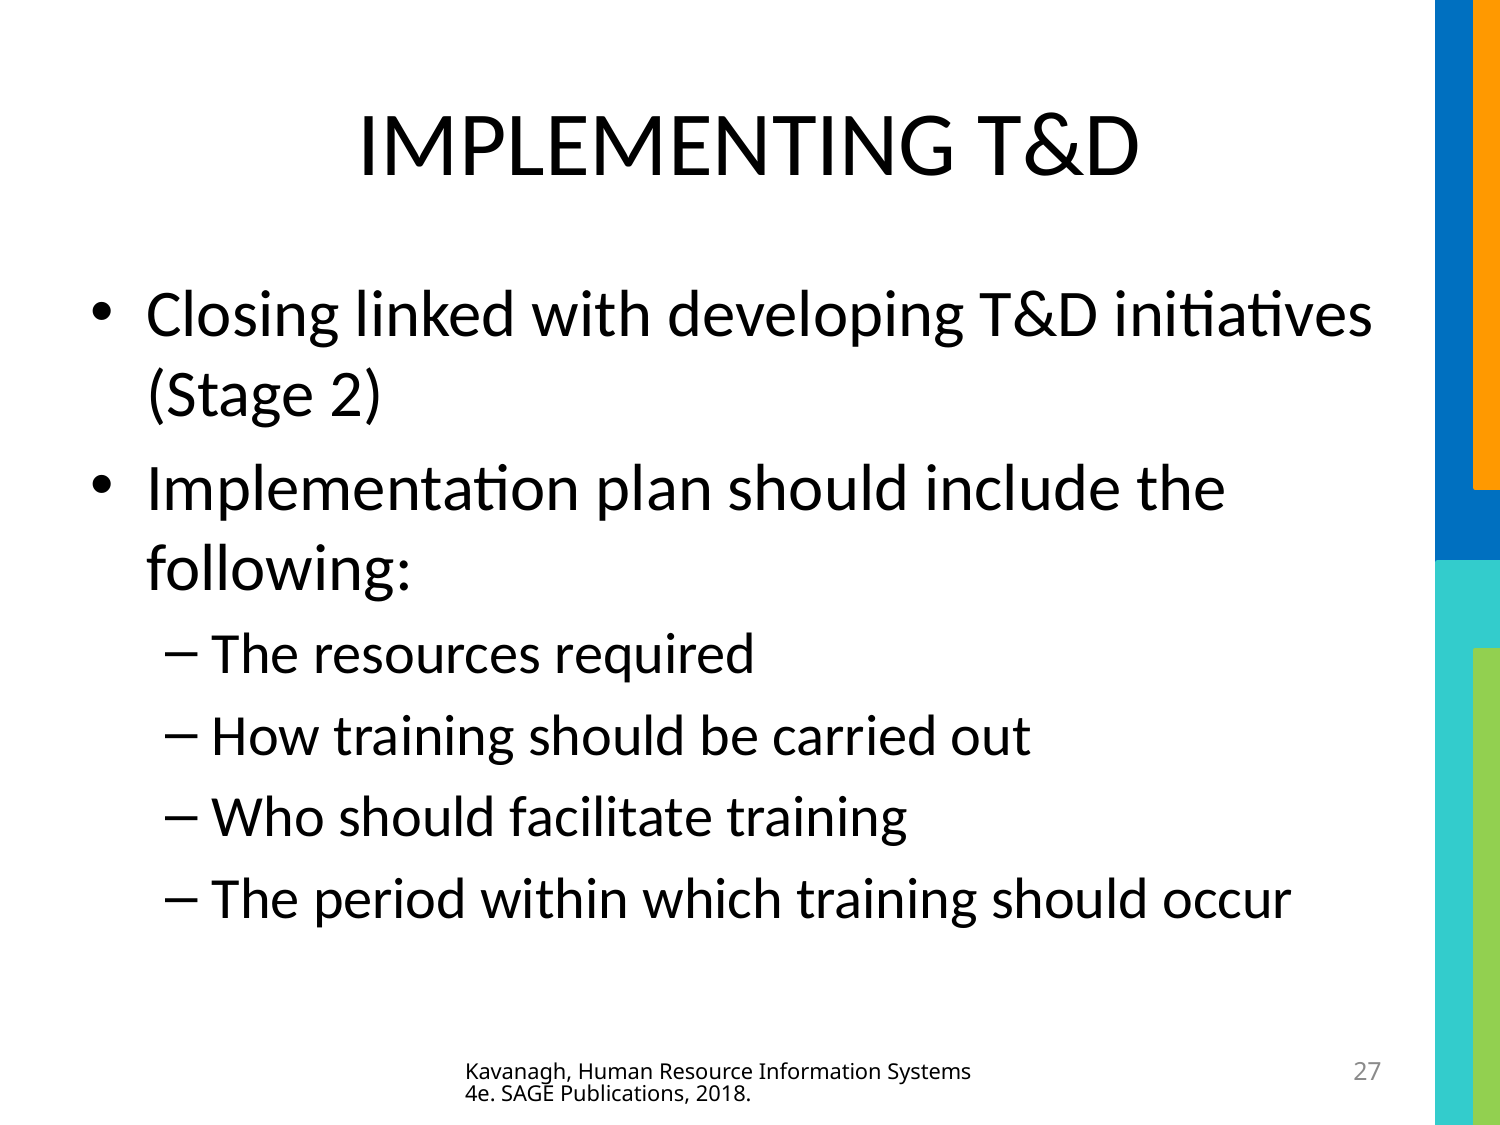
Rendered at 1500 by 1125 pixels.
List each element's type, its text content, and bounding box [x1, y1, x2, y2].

title IMPLEMENTING T&D [75, 45, 1425, 233]
slide_number 27 [1059, 1042, 1397, 1103]
footer Kavanagh, Human Resource Information Systems 4e. SAGE Publications, 2018. [450, 1042, 1004, 1103]
list Closing linked with developing T&D initiatives (Stage 2) Implementation plan should include the following: The resources required How training should be carried out Who should facilitate training The period within which training should occur [75, 262, 1425, 1005]
